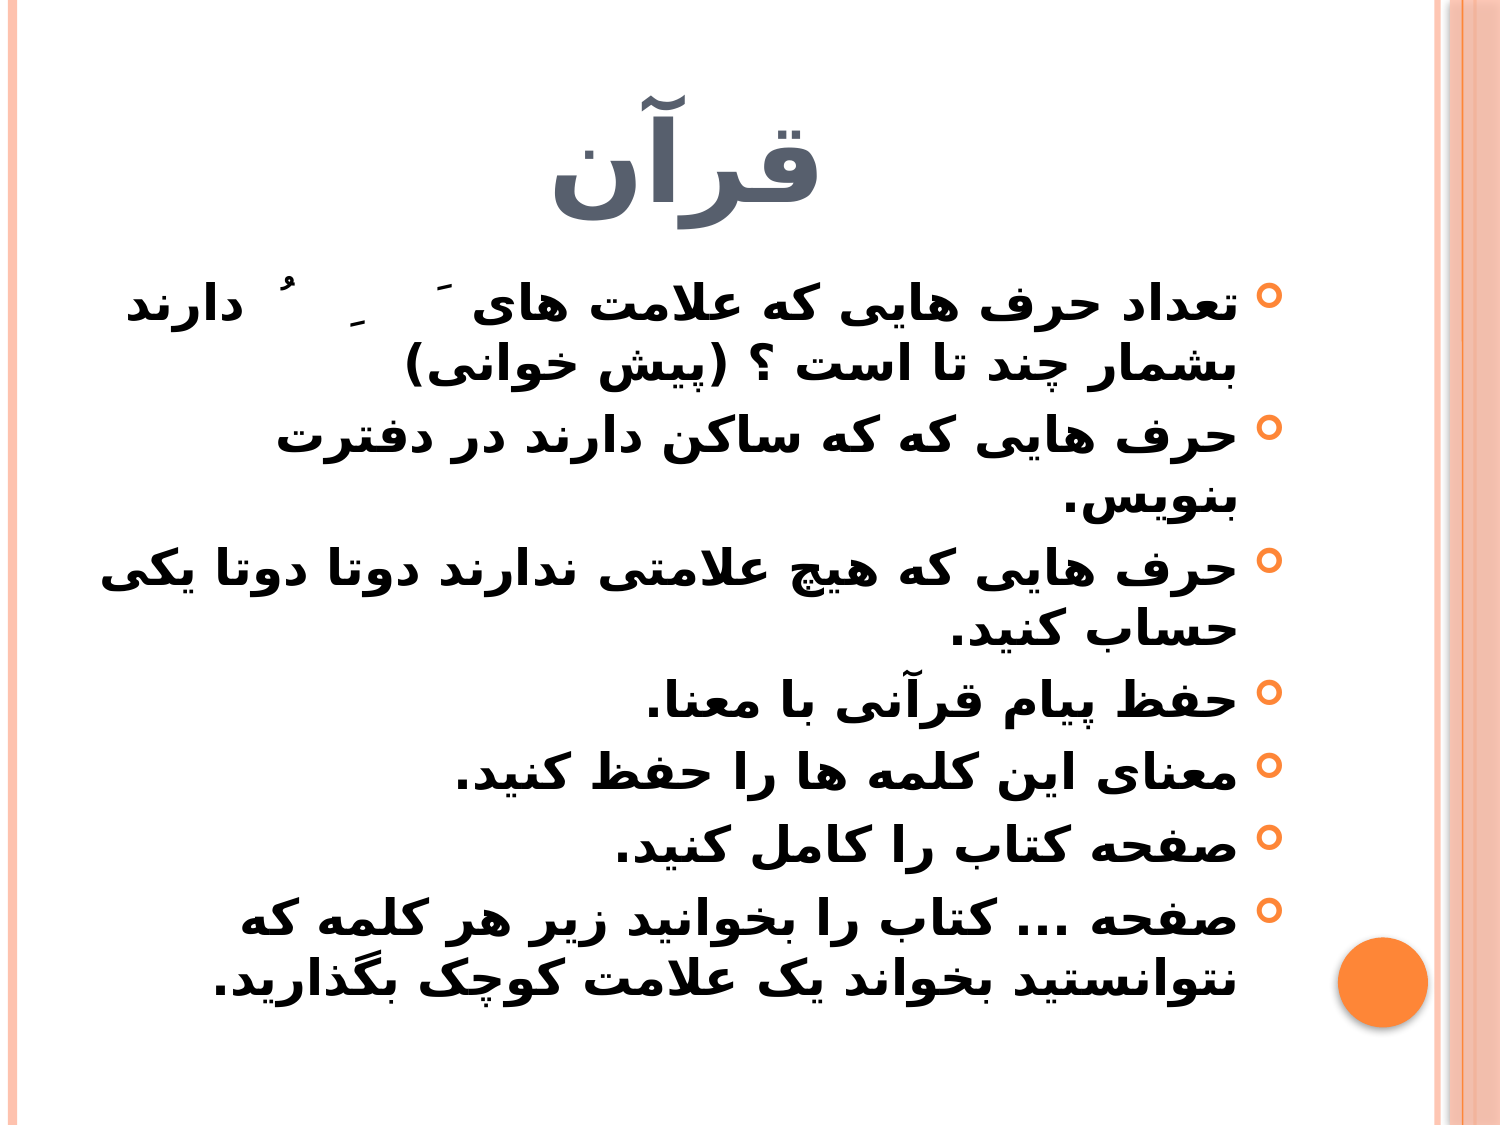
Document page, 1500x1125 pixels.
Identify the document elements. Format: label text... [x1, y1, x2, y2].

list تعداد حرف هایی که علامت های َ ِ ُ دارند بشمار چند تا است ؟ (پیش خوانی) حرف هایی که که ساکن دارند در دفترت بنویس. حرف هایی که هیچ علامتی ندارند دوتا دوتا یکی حساب کنید. حفظ پیام قرآنی با معنا. معنای این کلمه ها را حفظ کنید. صفحه کتاب را کامل کنید. صفحه ... کتاب را بخوانید زیر هر کلمه که نتوانستید بخواند یک علامت کوچک بگذارید. [75, 262, 1300, 1062]
title قرآن [75, 45, 1300, 233]
